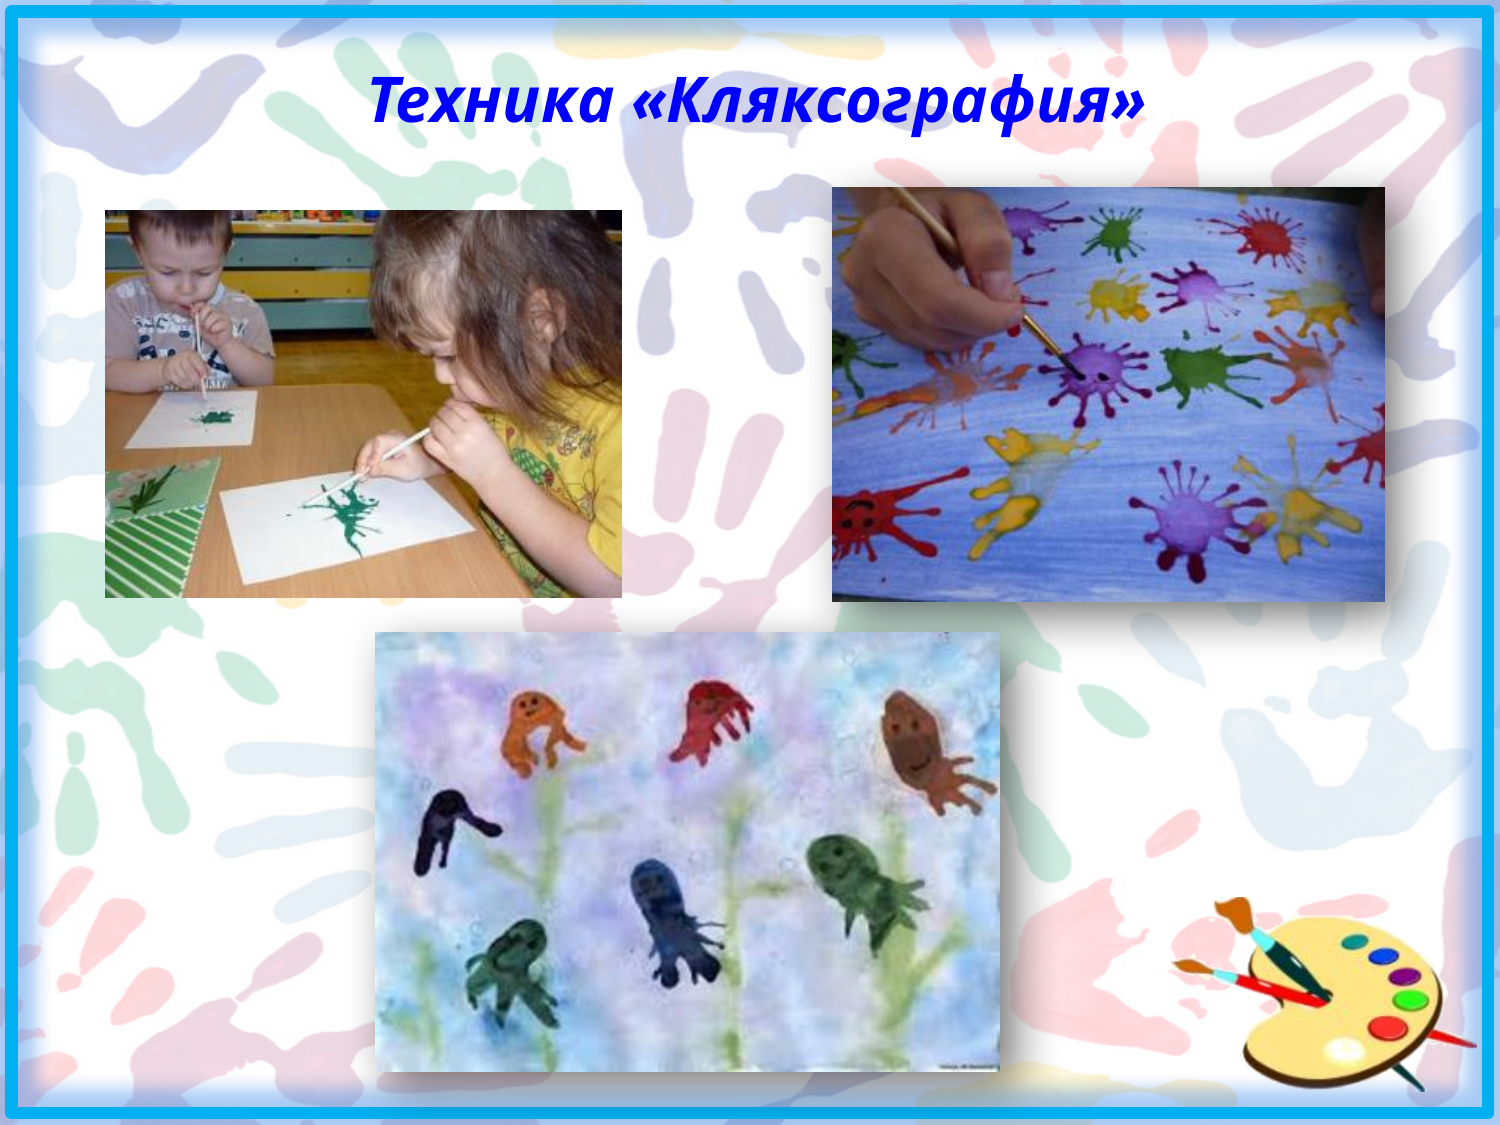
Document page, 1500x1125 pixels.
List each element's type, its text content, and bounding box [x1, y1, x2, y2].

picture [831, 187, 1385, 602]
title Техника «Кляксография» [82, 46, 1432, 235]
picture [105, 210, 622, 598]
picture [1171, 897, 1476, 1092]
picture [374, 632, 1001, 1072]
